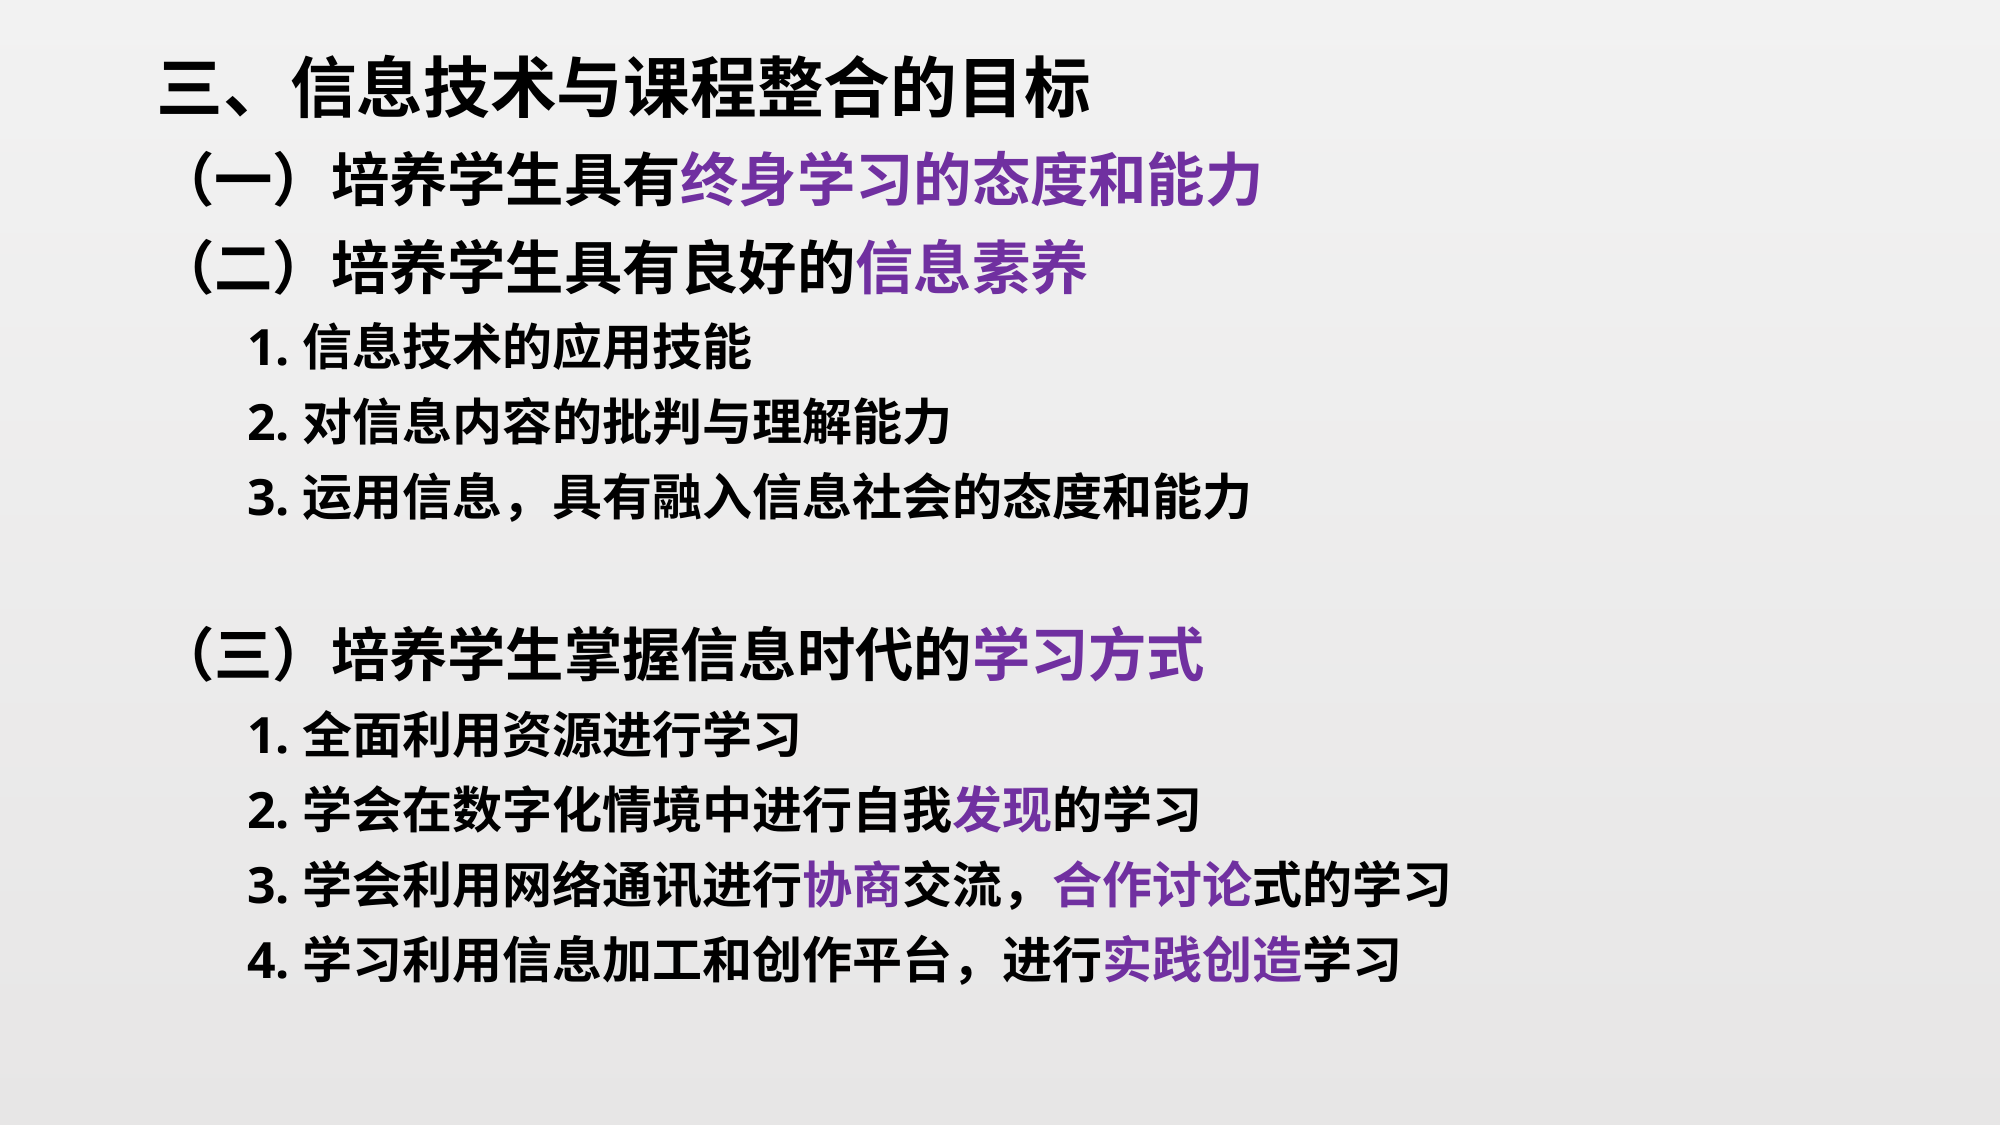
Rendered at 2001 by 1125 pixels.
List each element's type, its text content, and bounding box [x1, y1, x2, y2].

list 三、信息技术与课程整合的目标 （一）培养学生具有终身学习的态度和能力 （二）培养学生具有良好的信息素养 1.信息技术的应用技能 2.对信息内容的批判与理解能力 3.运用信息，具有融入信息社会的态度和能力 （三）培养学生掌握信息时代的学习方式 1.全面利用资源进行学习 2.学会在数字化情境中进行自我发现的学习 3.学会利用网络通讯进行协商交流，合作讨论式的学习 4.学习利用信息加工和创作平台，进行实践创造学习 [136, 15, 1623, 1002]
